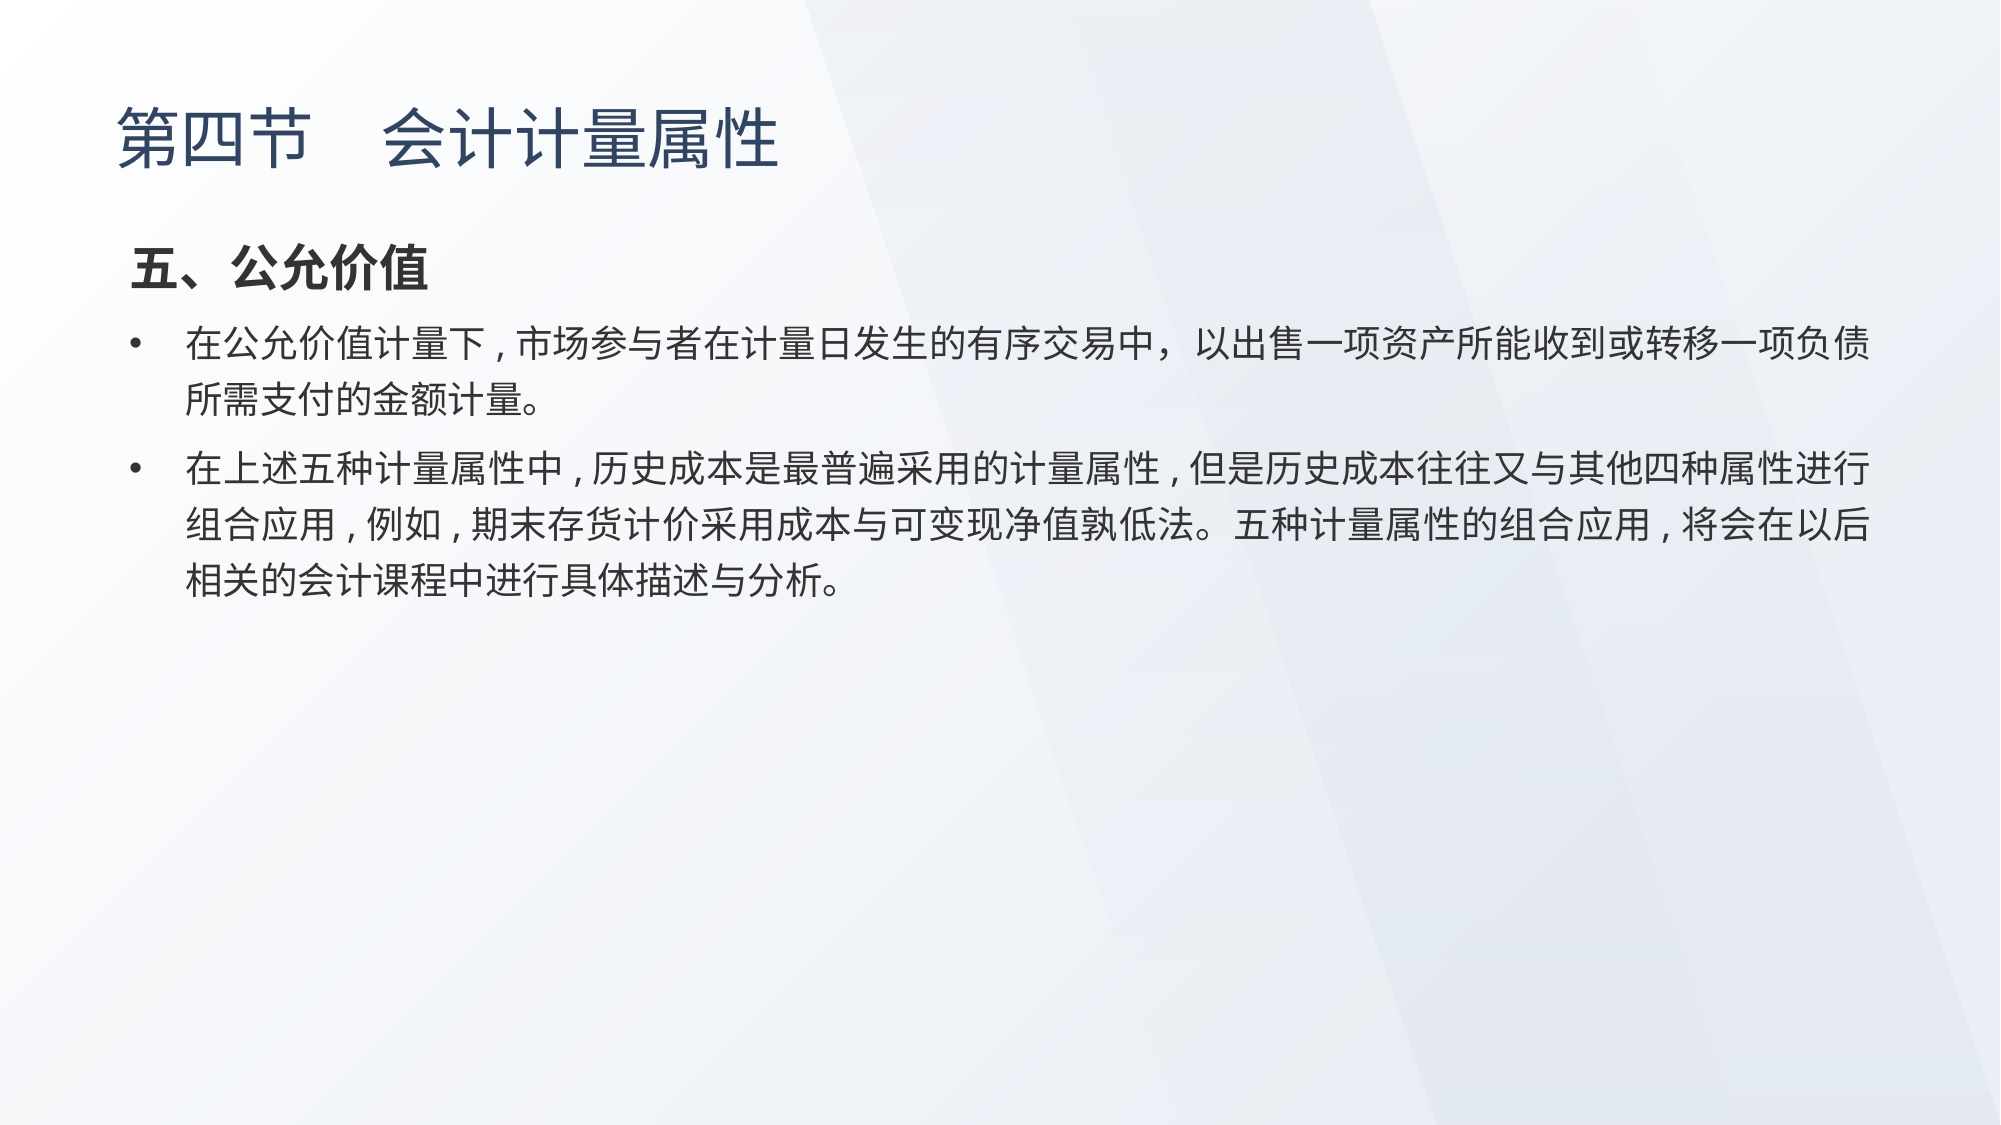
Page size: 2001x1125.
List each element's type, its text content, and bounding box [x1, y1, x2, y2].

title 第四节 会计计量属性 [114, 59, 1886, 178]
text_box 五、公允价值 在公允价值计量下,市场参与者在计量日发生的有序交易中，以出售一项资产所能收到或转移一项负债所需支付的金额计量。 在上述五种计量属性中,历史成本是最普遍采用的计量属性,但是历史成本往往又与其他四种属性进行组合应用,例如,期末存货计价采用成本与可变现净值孰低法。五种计量属性的组合应用,将会在以后相关的会计课程中进行具体描述与分析。 [114, 213, 1886, 1013]
